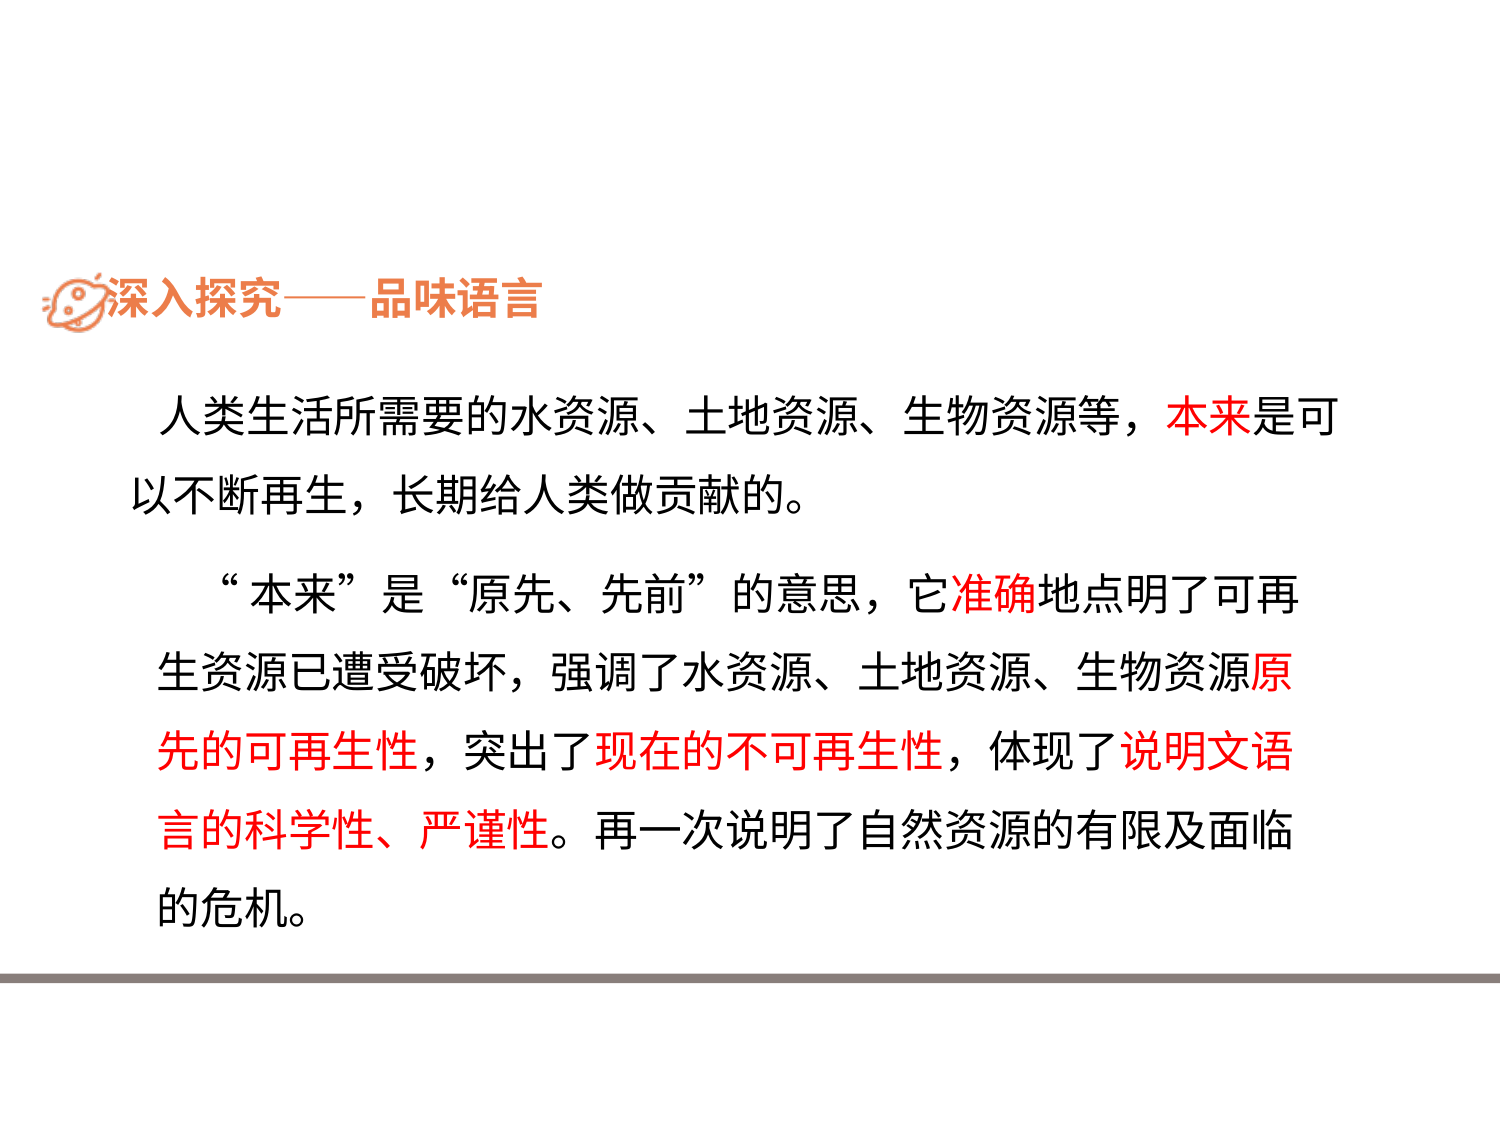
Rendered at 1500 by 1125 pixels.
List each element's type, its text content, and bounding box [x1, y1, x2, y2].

text_box [0, 973, 1500, 984]
text_box 人类生活所需要的水资源、土地资源、生物资源等，本来是可以不断再生，长期给人类做贡献的。 [117, 356, 1363, 526]
text_box “本来”是“原先、先前”的意思，它准确地点明了可再生资源已遭受破坏，强调了水资源、土地资源、生物资源原先的可再生性，突出了现在的不可再生性，体现了说明文语言的科学性、严谨性。再一次说明了自然资源的有限及面临的危机。 [145, 534, 1317, 940]
text_box 深入探究——品味语言 [119, 271, 1354, 336]
picture [37, 262, 119, 344]
